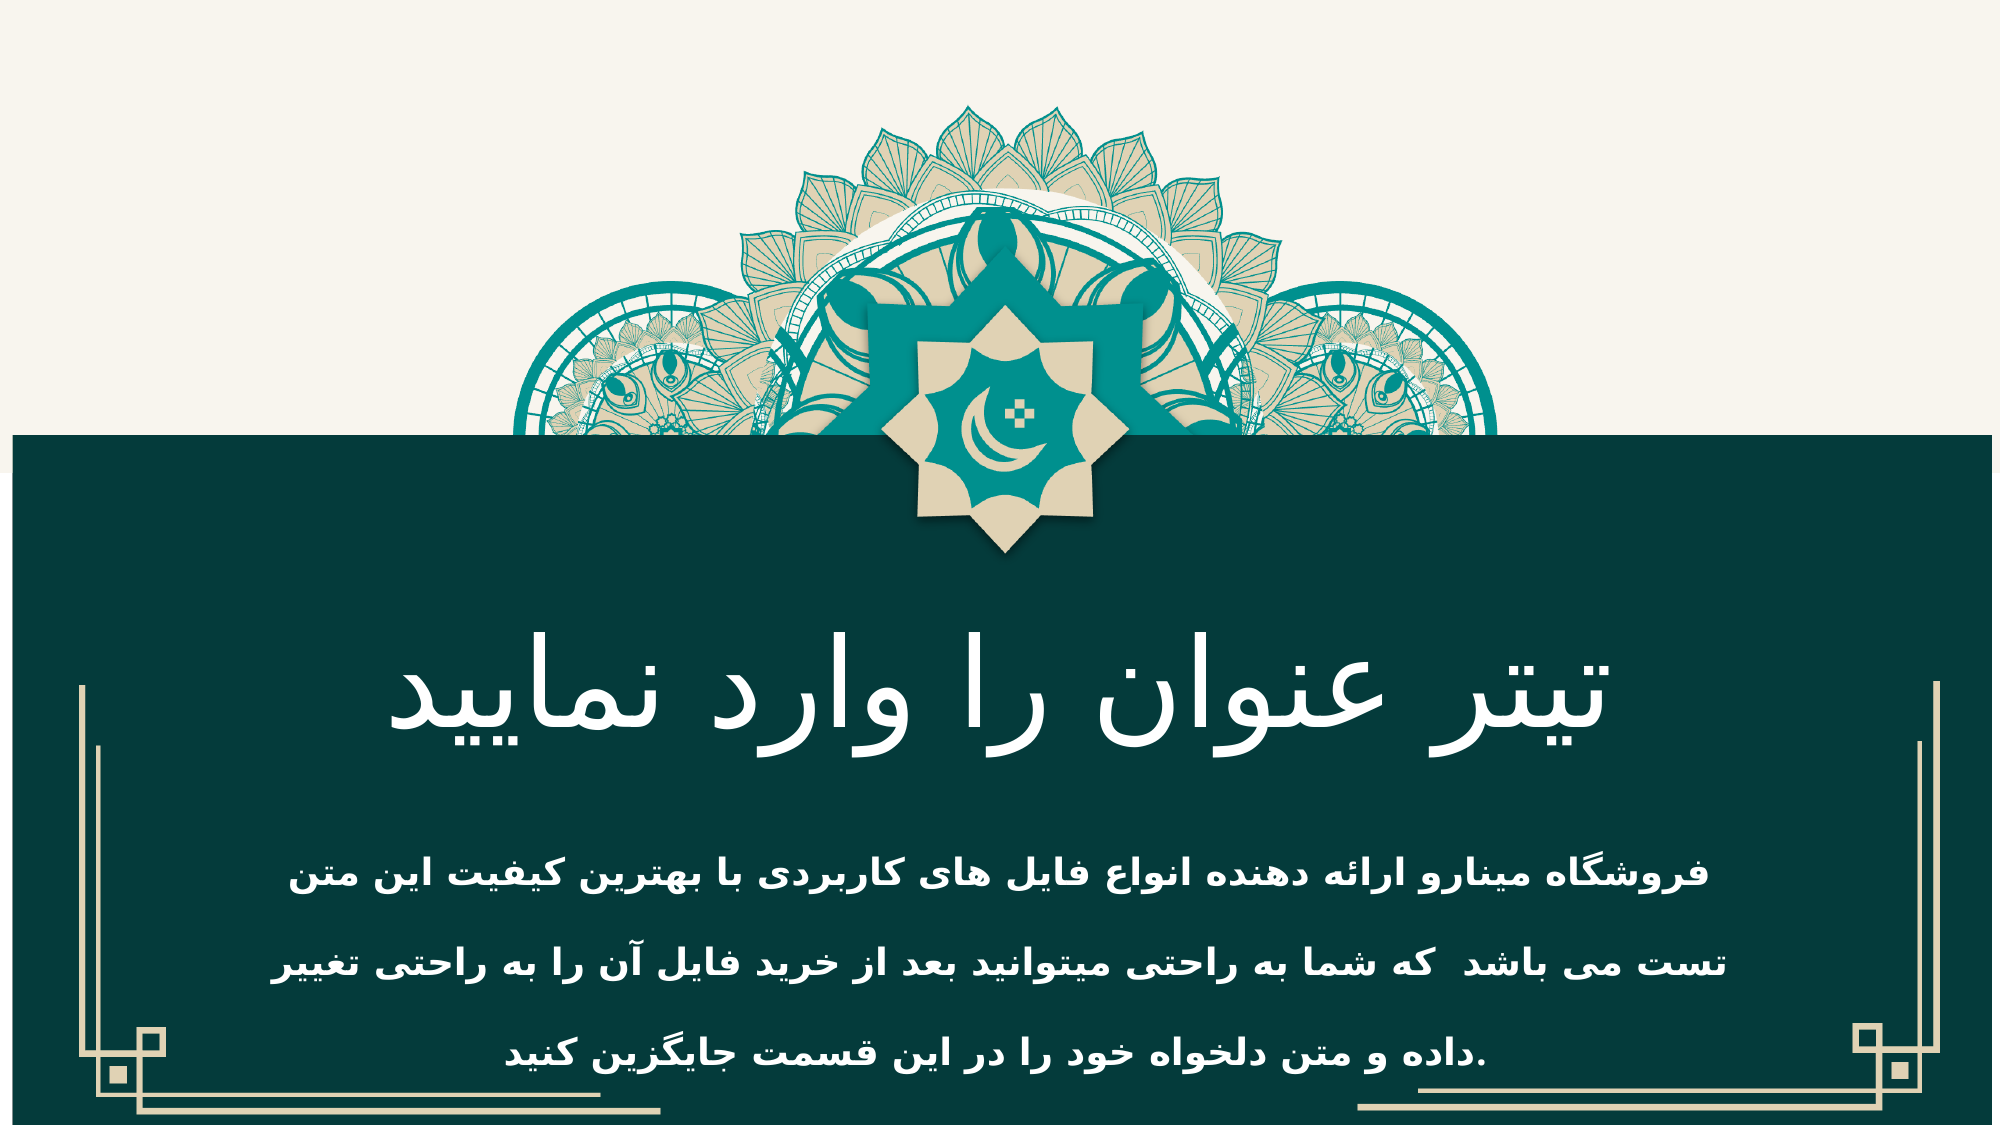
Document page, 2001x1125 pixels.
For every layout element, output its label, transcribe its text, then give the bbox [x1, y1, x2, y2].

picture [0, 0, 2000, 1125]
text_box تیتر عنوان را وارد نمایید [179, 520, 1821, 760]
text_box فروشگاه مینارو ارائه دهنده انواع فایل های کاربردی با بهترین کیفیت این متن تست می باشد که شما به راحتی میتوانید بعد از خرید فایل آن را به راحتی تغییر داده و متن دلخواه خود را در این قسمت جایگزین کنید. [255, 796, 1745, 1081]
